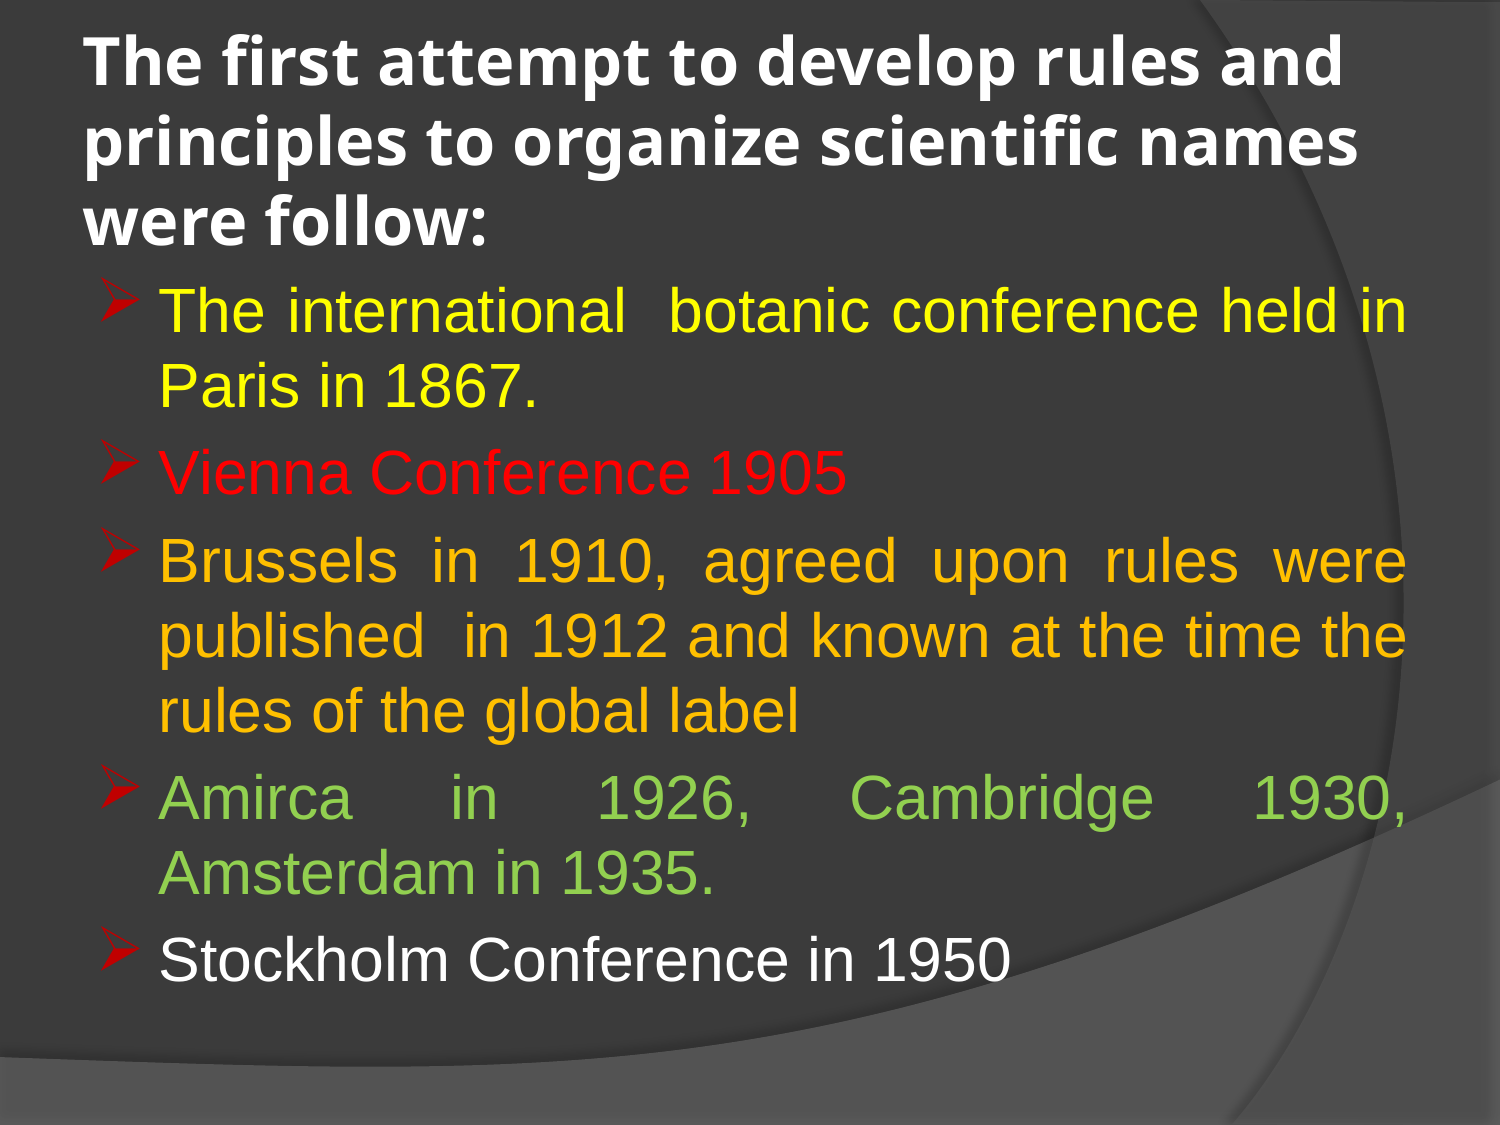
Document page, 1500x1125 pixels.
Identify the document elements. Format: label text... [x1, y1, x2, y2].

list The international botanic conference held in Paris in 1867. Vienna Conference 1905 Brussels in 1910, agreed upon rules were published in 1912 and known at the time the rules of the global label Amirca in 1926, Cambridge 1930, Amsterdam in 1935. Stockholm Conference in 1950 [75, 262, 1425, 1088]
title The first attempt to develop rules and principles to organize scientific names were follow: [75, 45, 1450, 233]
